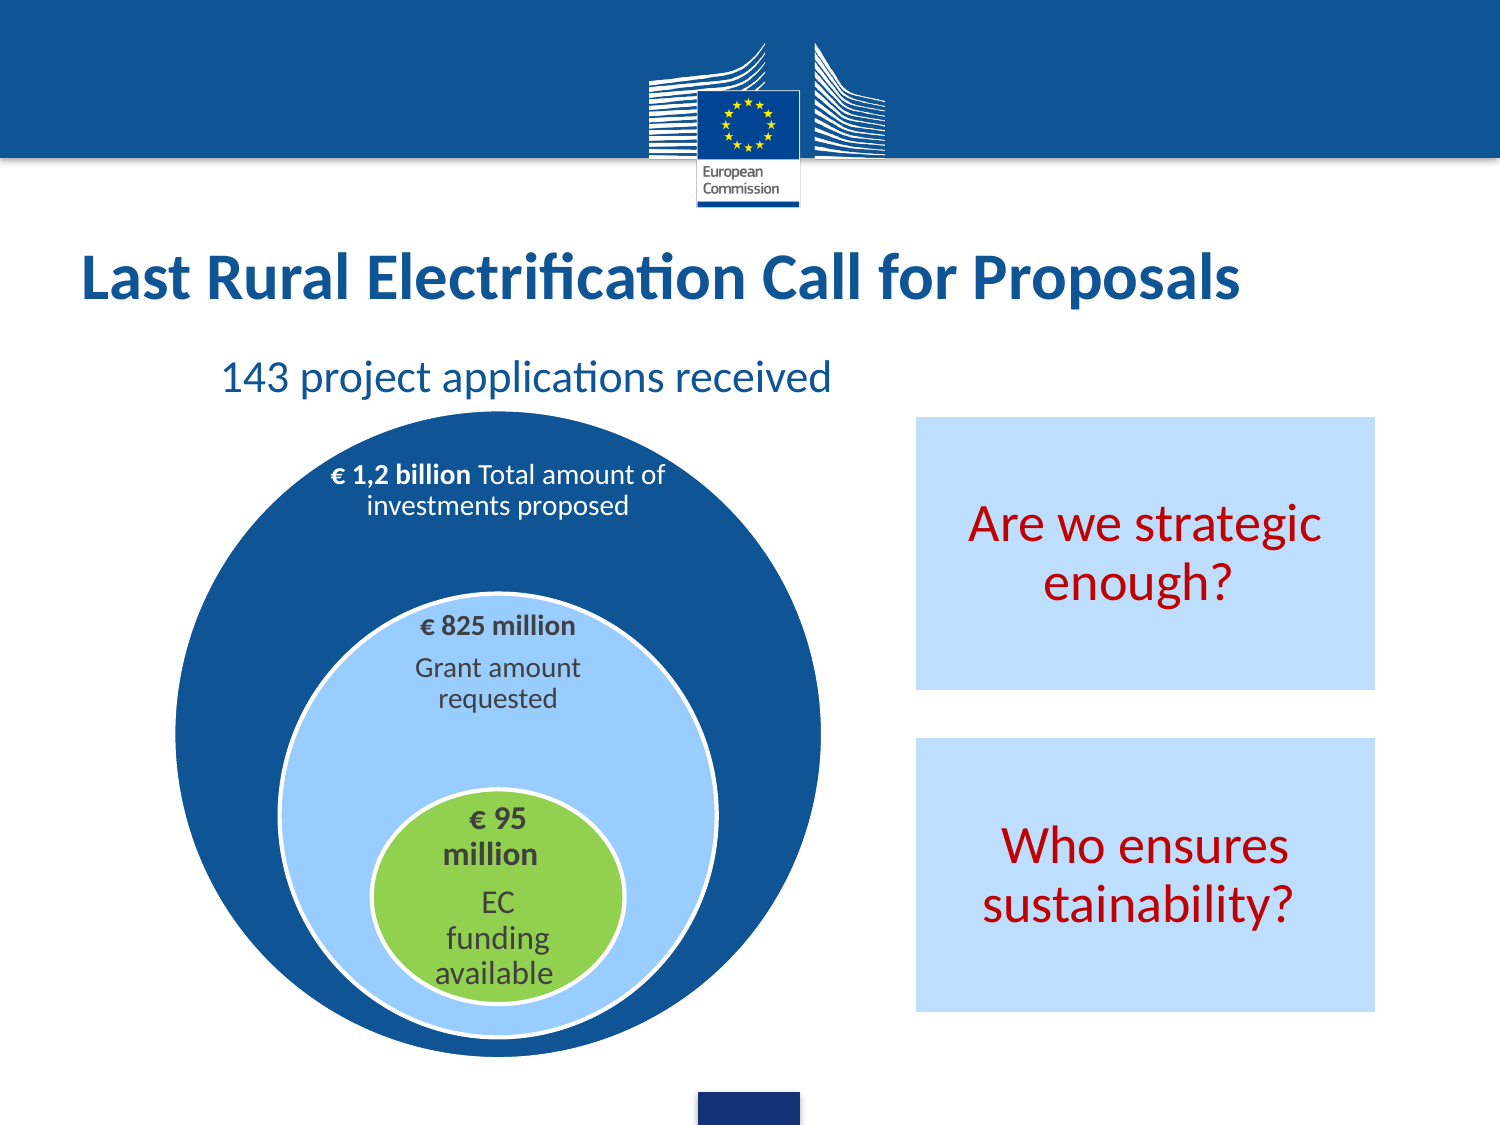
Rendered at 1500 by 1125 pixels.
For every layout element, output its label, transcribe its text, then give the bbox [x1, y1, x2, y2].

text_box 143 project applications received [194, 338, 869, 407]
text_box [773, 414, 1500, 1017]
title Last Rural Electrification Call for Proposals [66, 196, 1417, 350]
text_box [0, 409, 997, 1060]
picture [649, 42, 885, 196]
